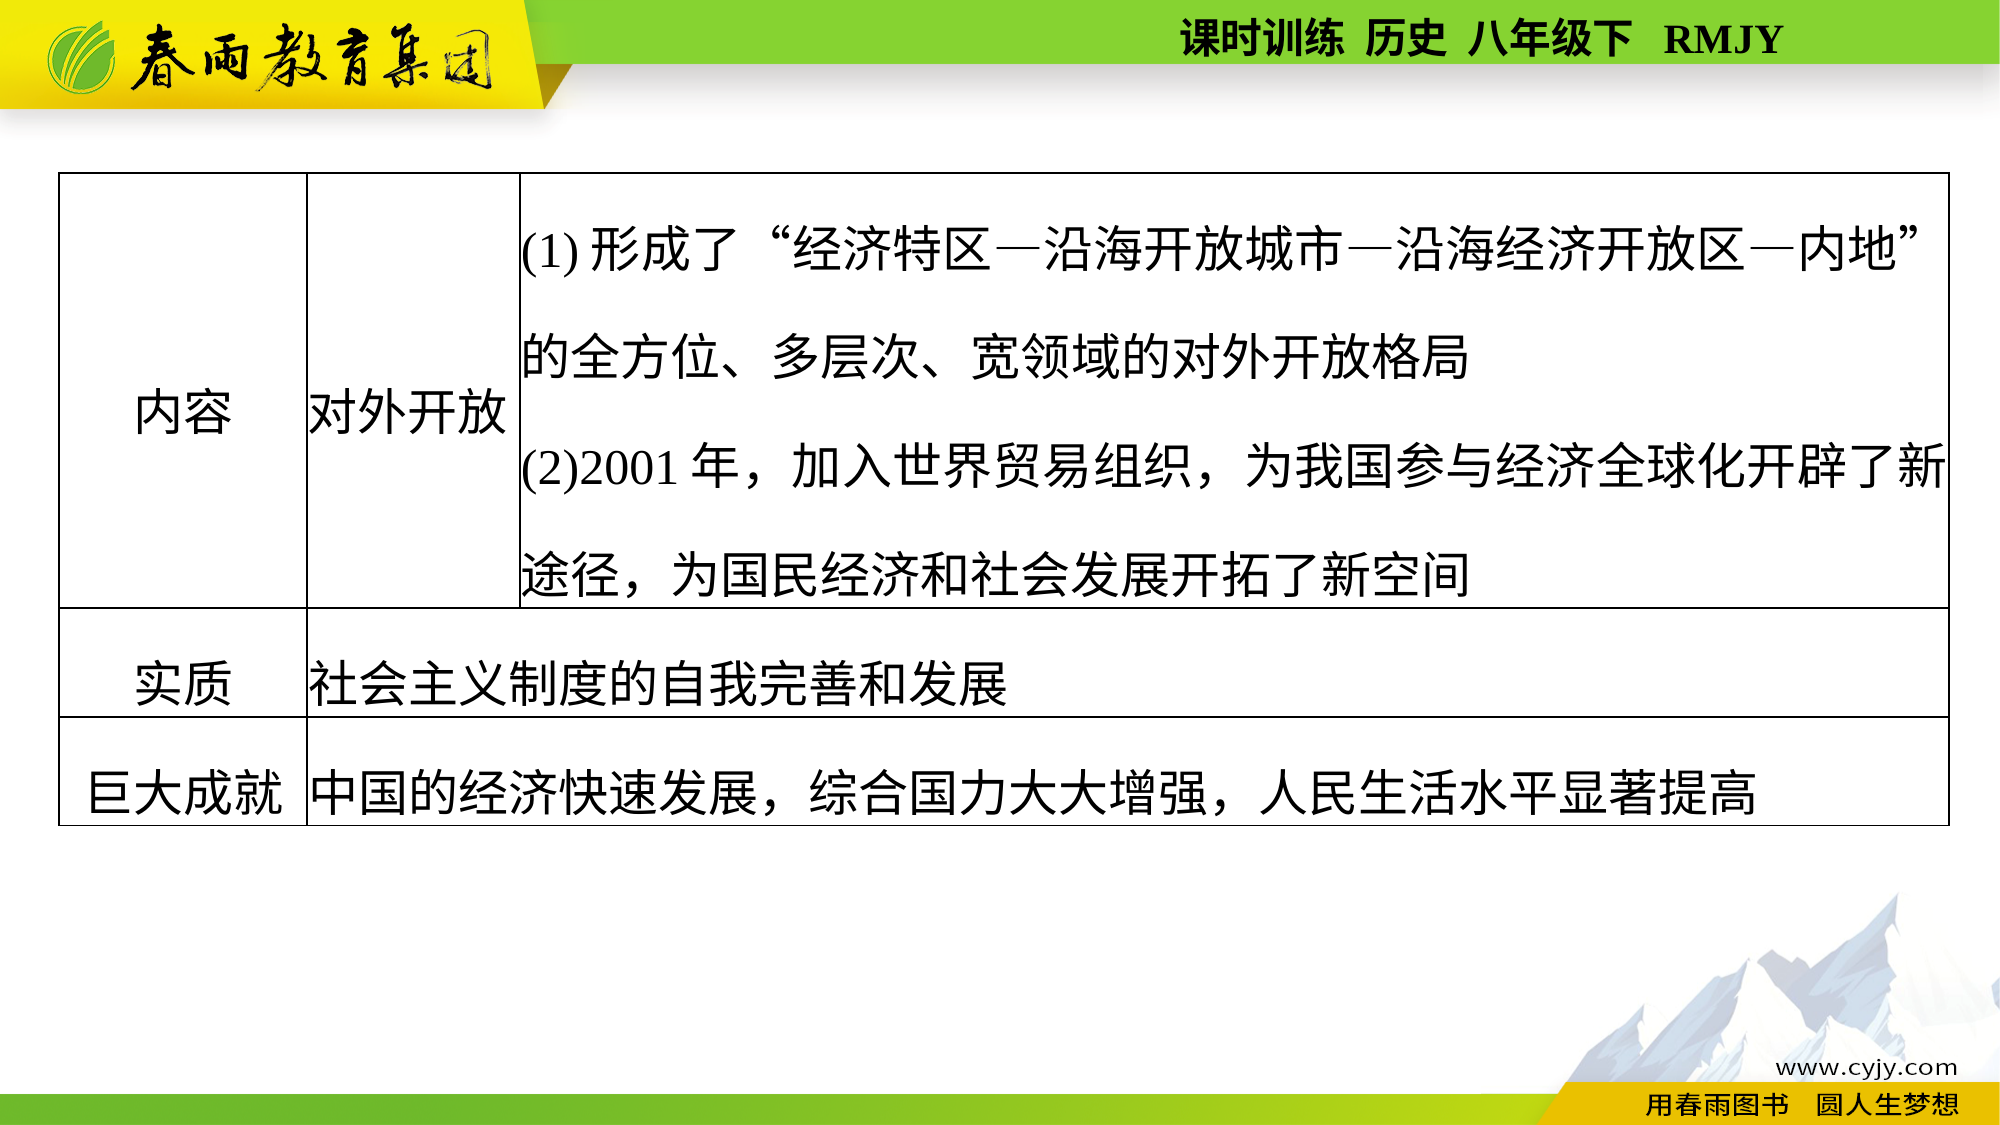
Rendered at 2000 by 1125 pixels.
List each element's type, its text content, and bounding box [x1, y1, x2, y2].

table_cell 巨大成就 [60, 718, 306, 825]
table_header 对外开放 [308, 174, 519, 607]
picture [0, 0, 2000, 1125]
table_cell 实质 [60, 609, 306, 716]
table_cell 社会主义制度的自我完善和发展 [308, 609, 1948, 716]
table_cell 中国的经济快速发展，综合国力大大增强，人民生活水平显著提高 [308, 718, 1948, 825]
table_header (1)形成了“经济特区—沿海开放城市—沿海经济开放区—内地”的全方位、多层次、宽领域的对外开放格局 (2)2001年，加入世界贸易组织，为我国参与经济全球化开辟了新途径，为国民经济和社会发展开拓了新空间 [521, 174, 1948, 607]
table_header 内容 [60, 174, 306, 607]
